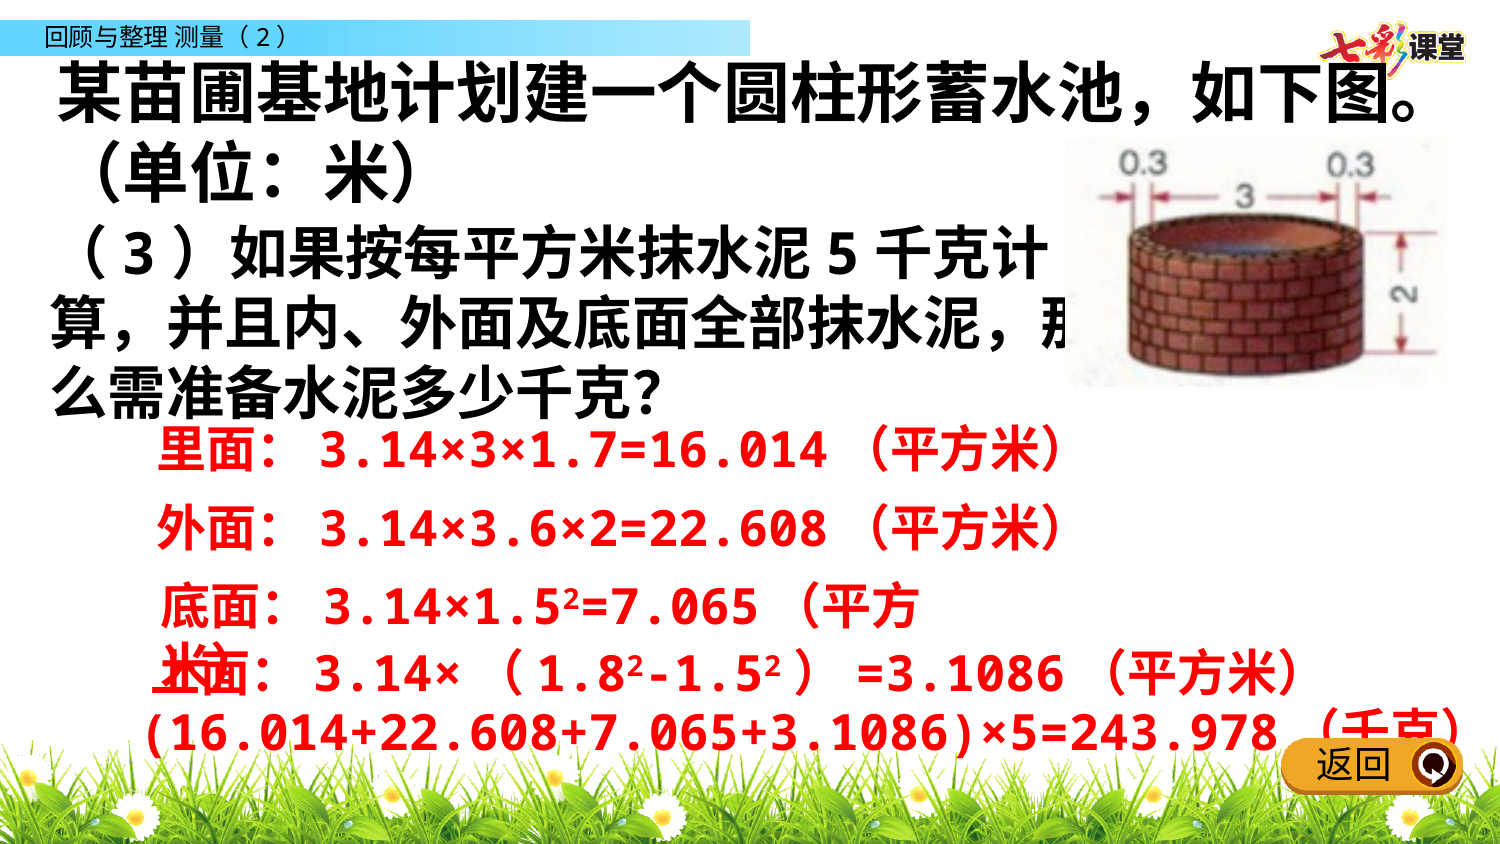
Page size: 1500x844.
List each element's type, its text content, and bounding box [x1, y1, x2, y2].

text_box （3）如果按每平方米抹水泥5千克计算，并且内、外面及底面全部抹水泥，那么需准备水泥多少千克？ [34, 208, 1060, 328]
text_box 里面：3.14×3×1.7=16.014（平方米） [141, 410, 1255, 489]
text_box 外面：3.14×3.6×2=22.608（平方米） [141, 488, 1164, 568]
picture [0, 740, 1500, 844]
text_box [1281, 733, 1464, 795]
text_box (16.014+22.608+7.065+3.1086)×5=243.978（千克） [123, 693, 1500, 773]
text_box 底面：3.14×1.52=7.065（平方米） [145, 567, 1007, 634]
picture [1316, 20, 1468, 80]
picture [1065, 138, 1448, 387]
text_box 某苗圃基地计划建一个圆柱形蓄水池，如下图。（单位：米） [41, 43, 1452, 121]
text_box 上面：3.14×（1.82-1.52）=3.1086（平方米） [135, 634, 1436, 693]
